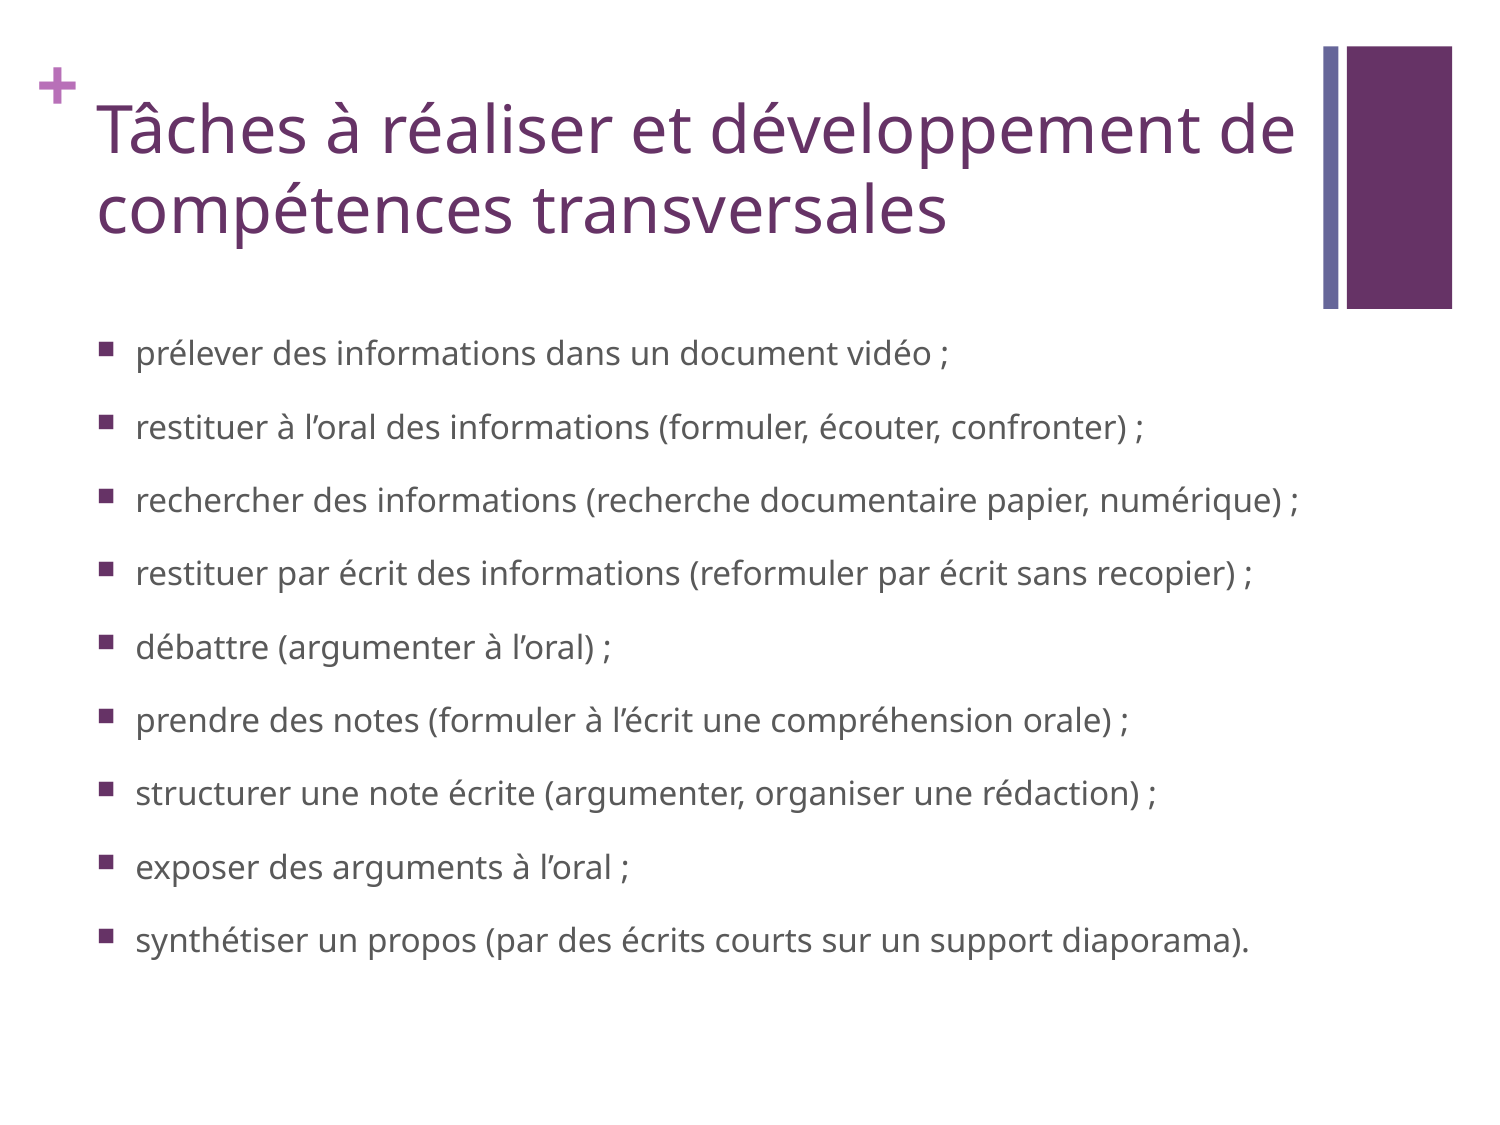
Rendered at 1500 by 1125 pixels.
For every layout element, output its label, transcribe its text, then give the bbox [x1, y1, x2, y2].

list prélever des informations dans un document vidéo ; restituer à l’oral des informations (formuler, écouter, confronter) ; rechercher des informations (recherche documentaire papier, numérique) ; restituer par écrit des informations (reformuler par écrit sans recopier) ; débattre (argumenter à l’oral) ; prendre des notes (formuler à l’écrit une compréhension orale) ; structurer une note écrite (argumenter, organiser une rédaction) ; exposer des arguments à l’oral ; synthétiser un propos (par des écrits courts sur un support diaporama). [81, 324, 1322, 1005]
title Tâches à réaliser et développement de compétences transversales [81, 79, 1322, 263]
